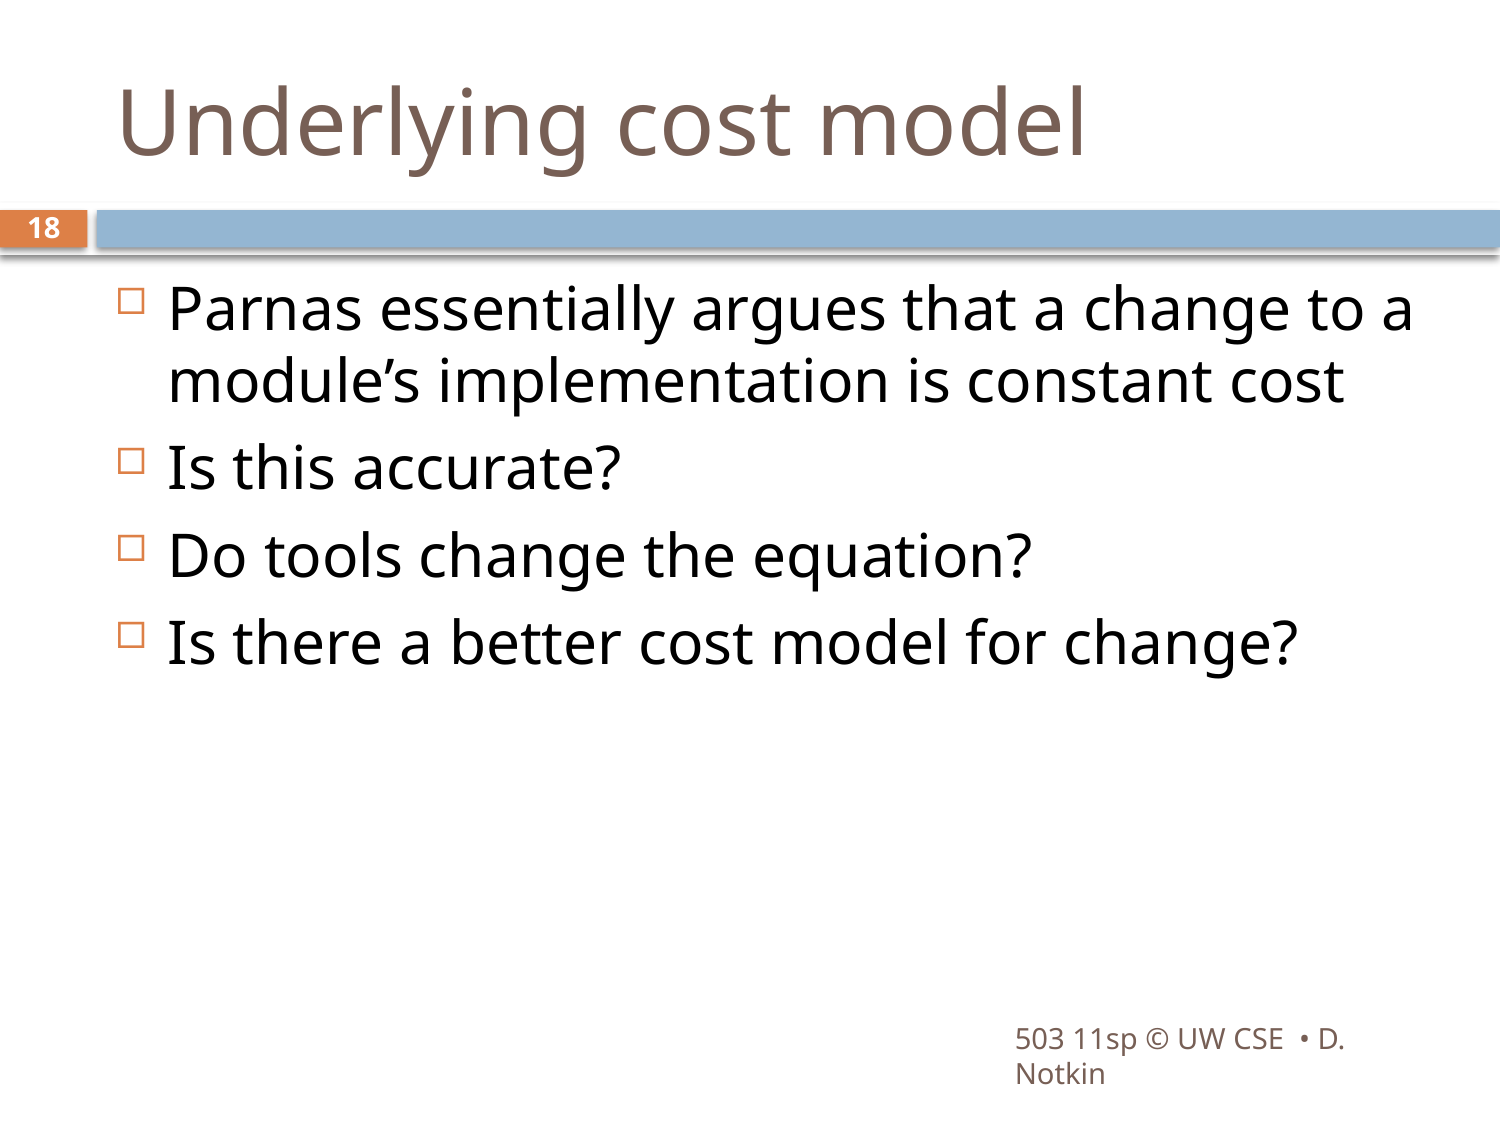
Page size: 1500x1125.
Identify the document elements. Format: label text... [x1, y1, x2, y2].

list Parnas essentially argues that a change to a module’s implementation is constant cost Is this accurate? Do tools change the equation? Is there a better cost model for change? [100, 262, 1438, 1005]
slide_number 18 [0, 208, 88, 249]
title Underlying cost model [100, 37, 1438, 200]
slide_number 503 11sp © UW CSE • D. Notkin [999, 1025, 1438, 1085]
